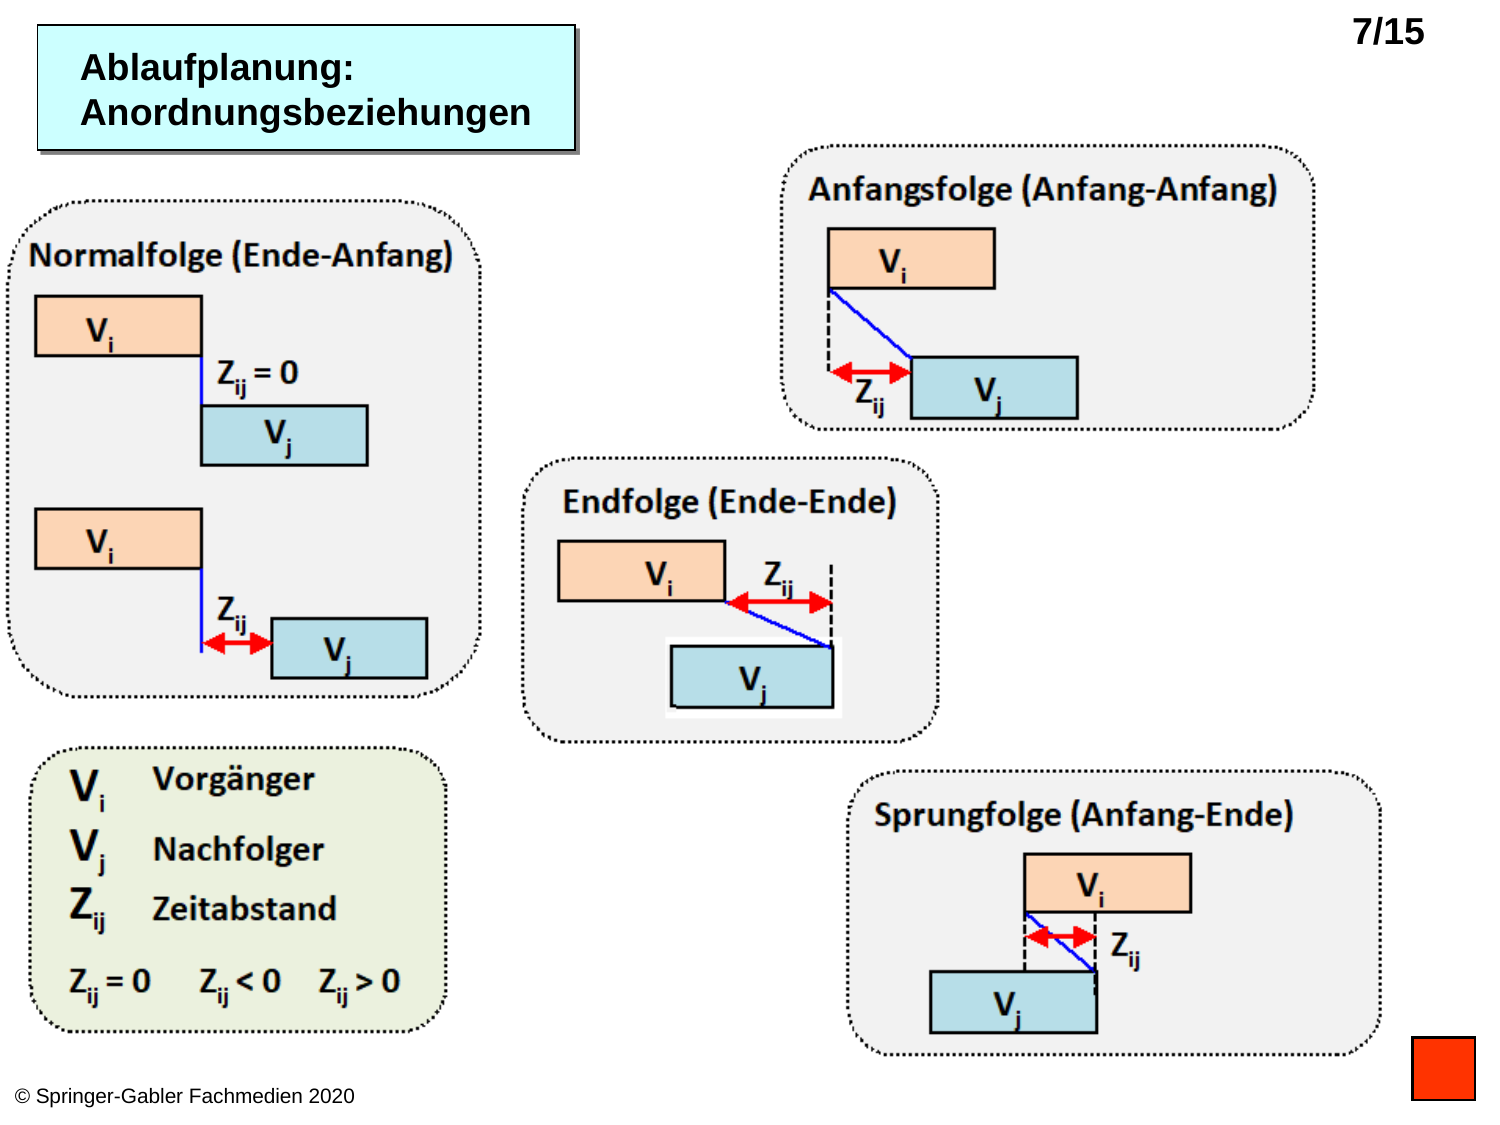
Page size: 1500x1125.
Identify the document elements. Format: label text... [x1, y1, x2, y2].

text_box Ablaufplanung: Anordnungsbeziehungen [37, 24, 575, 150]
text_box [24, 737, 457, 1035]
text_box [774, 124, 1326, 440]
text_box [837, 762, 1393, 1069]
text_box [512, 449, 949, 751]
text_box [0, 187, 488, 709]
text_box [1412, 1037, 1475, 1100]
